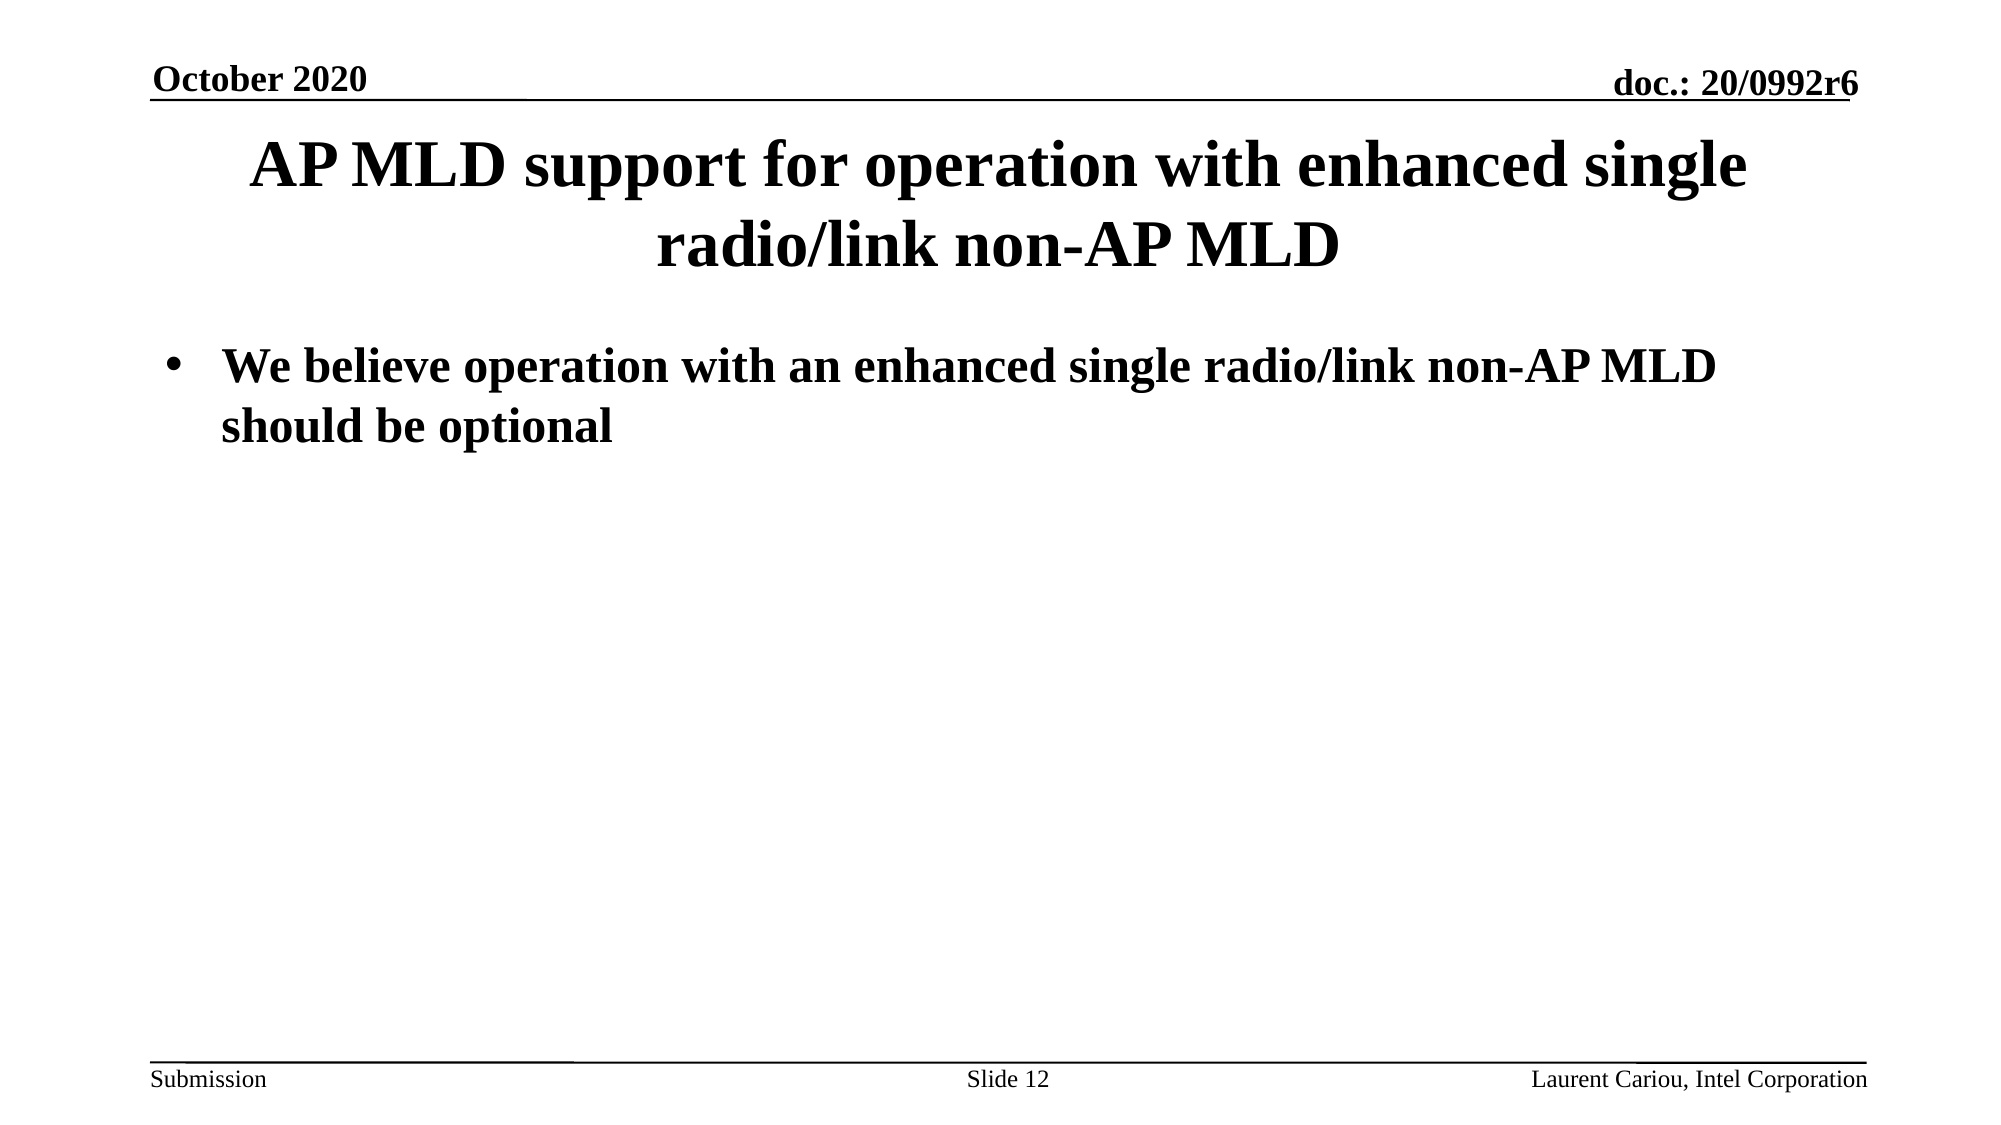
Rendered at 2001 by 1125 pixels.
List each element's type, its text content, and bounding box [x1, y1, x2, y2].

list We believe operation with an enhanced single radio/link non-AP MLD should be optional [149, 325, 1850, 1001]
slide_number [152, 54, 563, 100]
footer Laurent Cariou, Intel Corporation [1171, 1061, 1869, 1093]
title AP MLD support for operation with enhanced single radio/link non-AP MLD [149, 112, 1850, 288]
slide_number Slide 12 [950, 1061, 1067, 1123]
